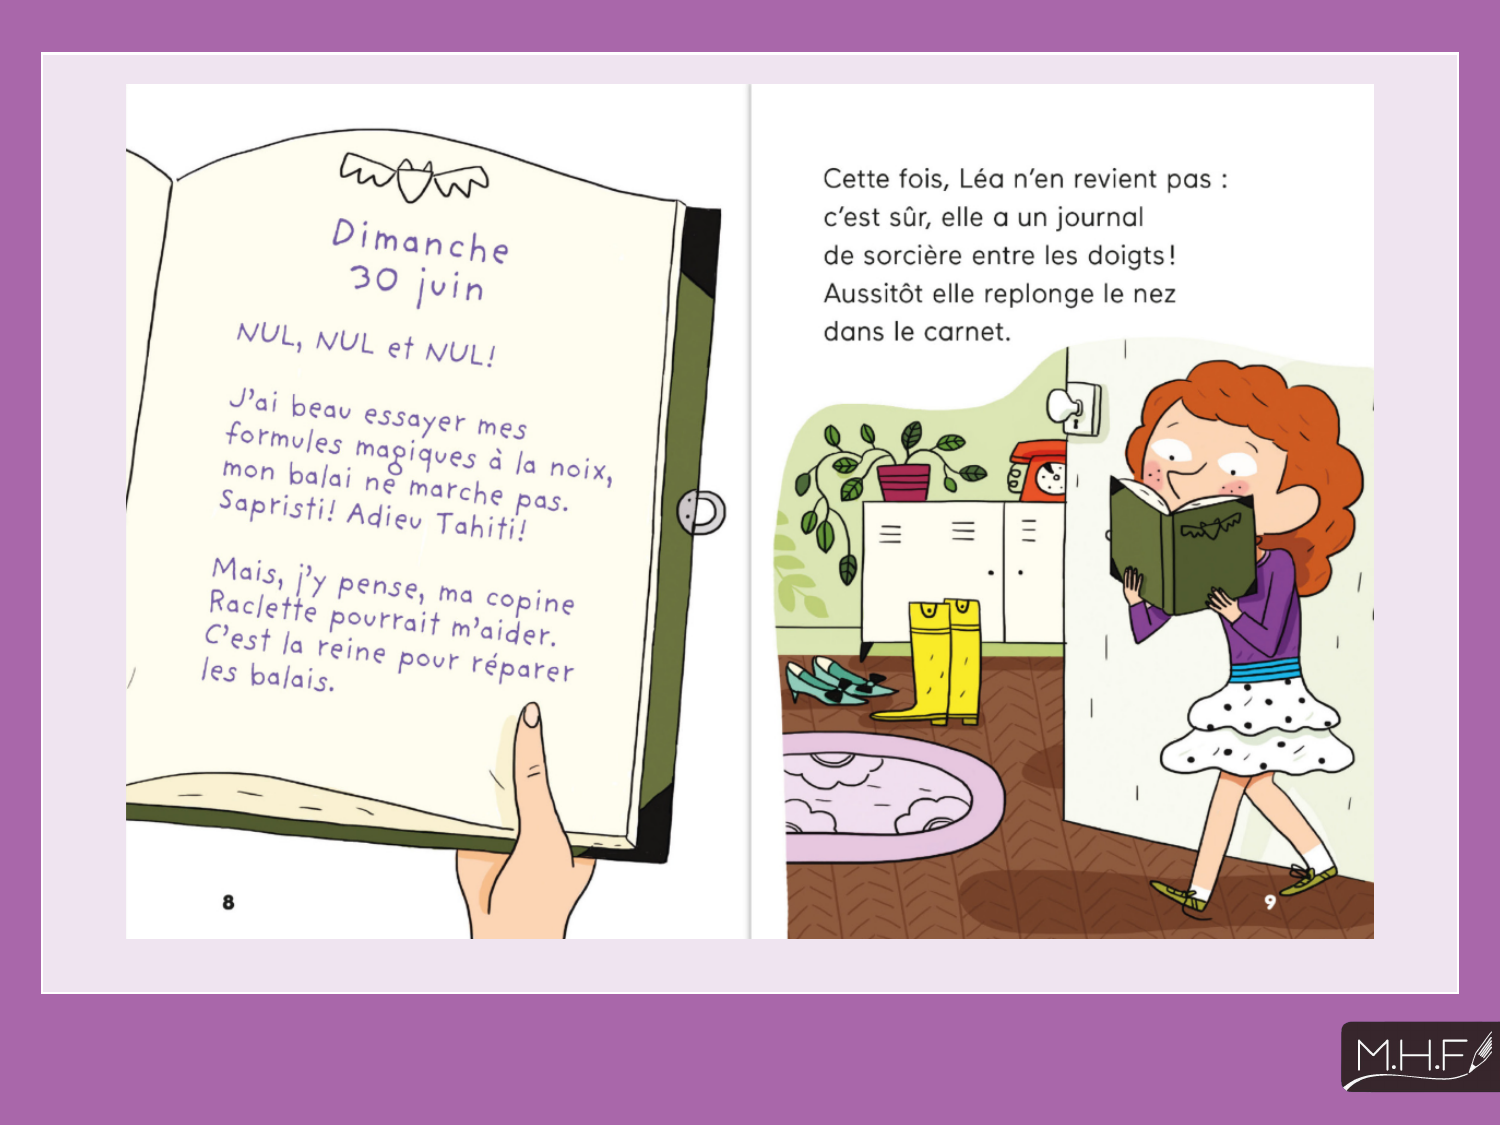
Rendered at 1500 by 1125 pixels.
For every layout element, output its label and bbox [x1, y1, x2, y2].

picture [1331, 1010, 1500, 1100]
picture [126, 84, 1374, 939]
